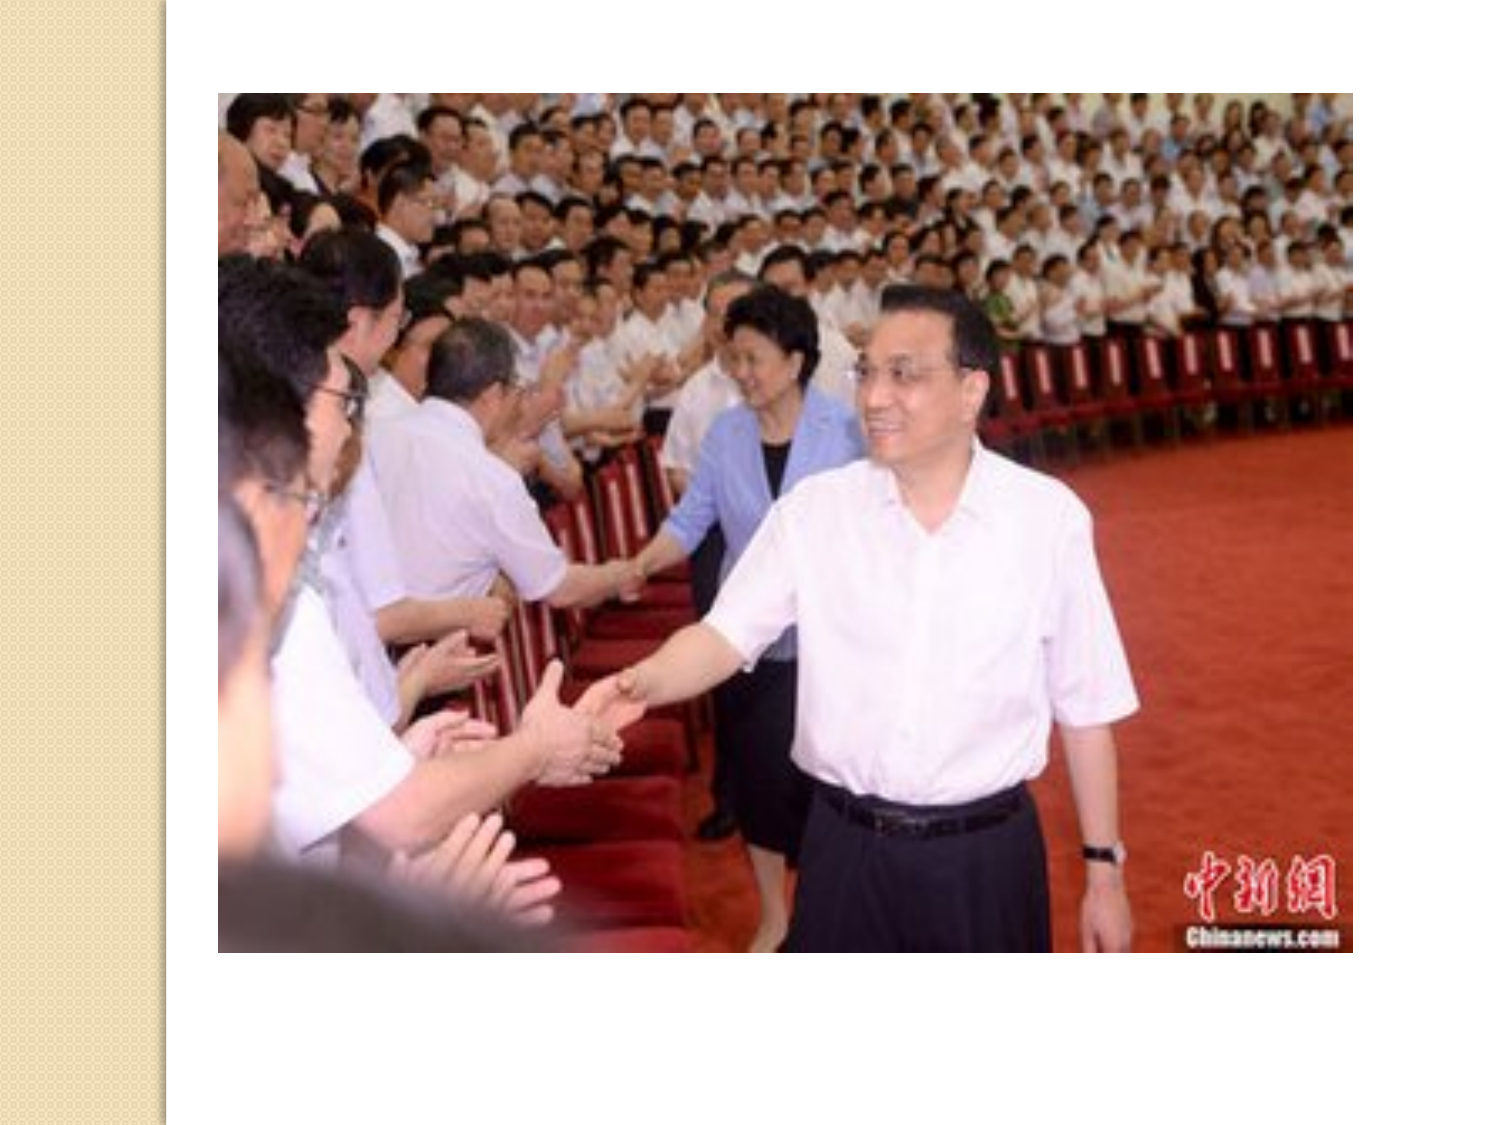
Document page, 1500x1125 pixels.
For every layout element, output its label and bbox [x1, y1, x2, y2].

picture [218, 93, 1353, 953]
